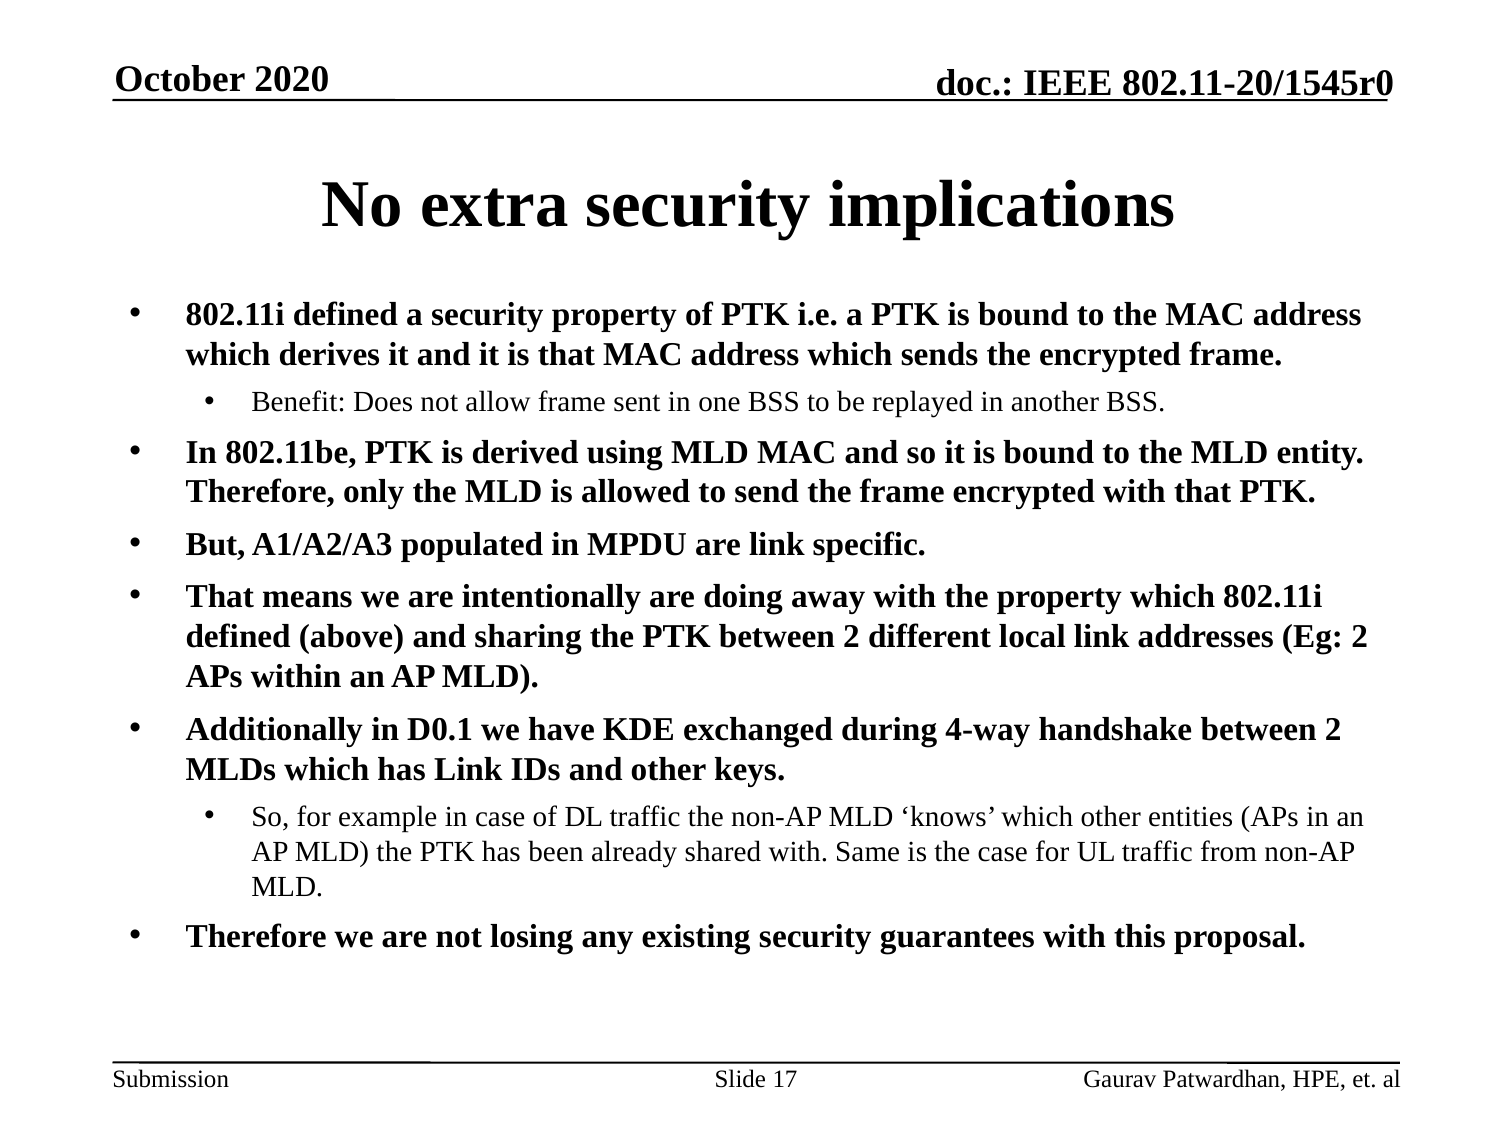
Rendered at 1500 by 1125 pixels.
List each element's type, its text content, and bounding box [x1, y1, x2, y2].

slide_number Slide 17 [712, 1061, 800, 1123]
list 802.11i defined a security property of PTK i.e. a PTK is bound to the MAC address which derives it and it is that MAC address which sends the encrypted frame. Benefit: Does not allow frame sent in one BSS to be replayed in another BSS. In 802.11be, PTK is derived using MLD MAC and so it is bound to the MLD entity. Therefore, only the MLD is allowed to send the frame encrypted with that PTK. But, A1/A2/A3 populated in MPDU are link specific. That means we are intentionally are doing away with the property which 802.11i defined (above) and sharing the PTK between 2 different local link addresses (Eg: 2 APs within an AP MLD). Additionally in D0.1 we have KDE exchanged during 4-way handshake between 2 MLDs which has Link IDs and other keys. So, for example in case of DL traffic the non-AP MLD ‘knows’ which other entities (APs in an AP MLD) the PTK has been already shared with. Same is the case for UL traffic from non-AP MLD. Therefore we are not losing any existing security guarantees with this proposal. [114, 284, 1390, 960]
footer Gaurav Patwardhan, HPE, et. al [878, 1061, 1402, 1093]
title No extra security implications [112, 112, 1388, 288]
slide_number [114, 54, 423, 100]
